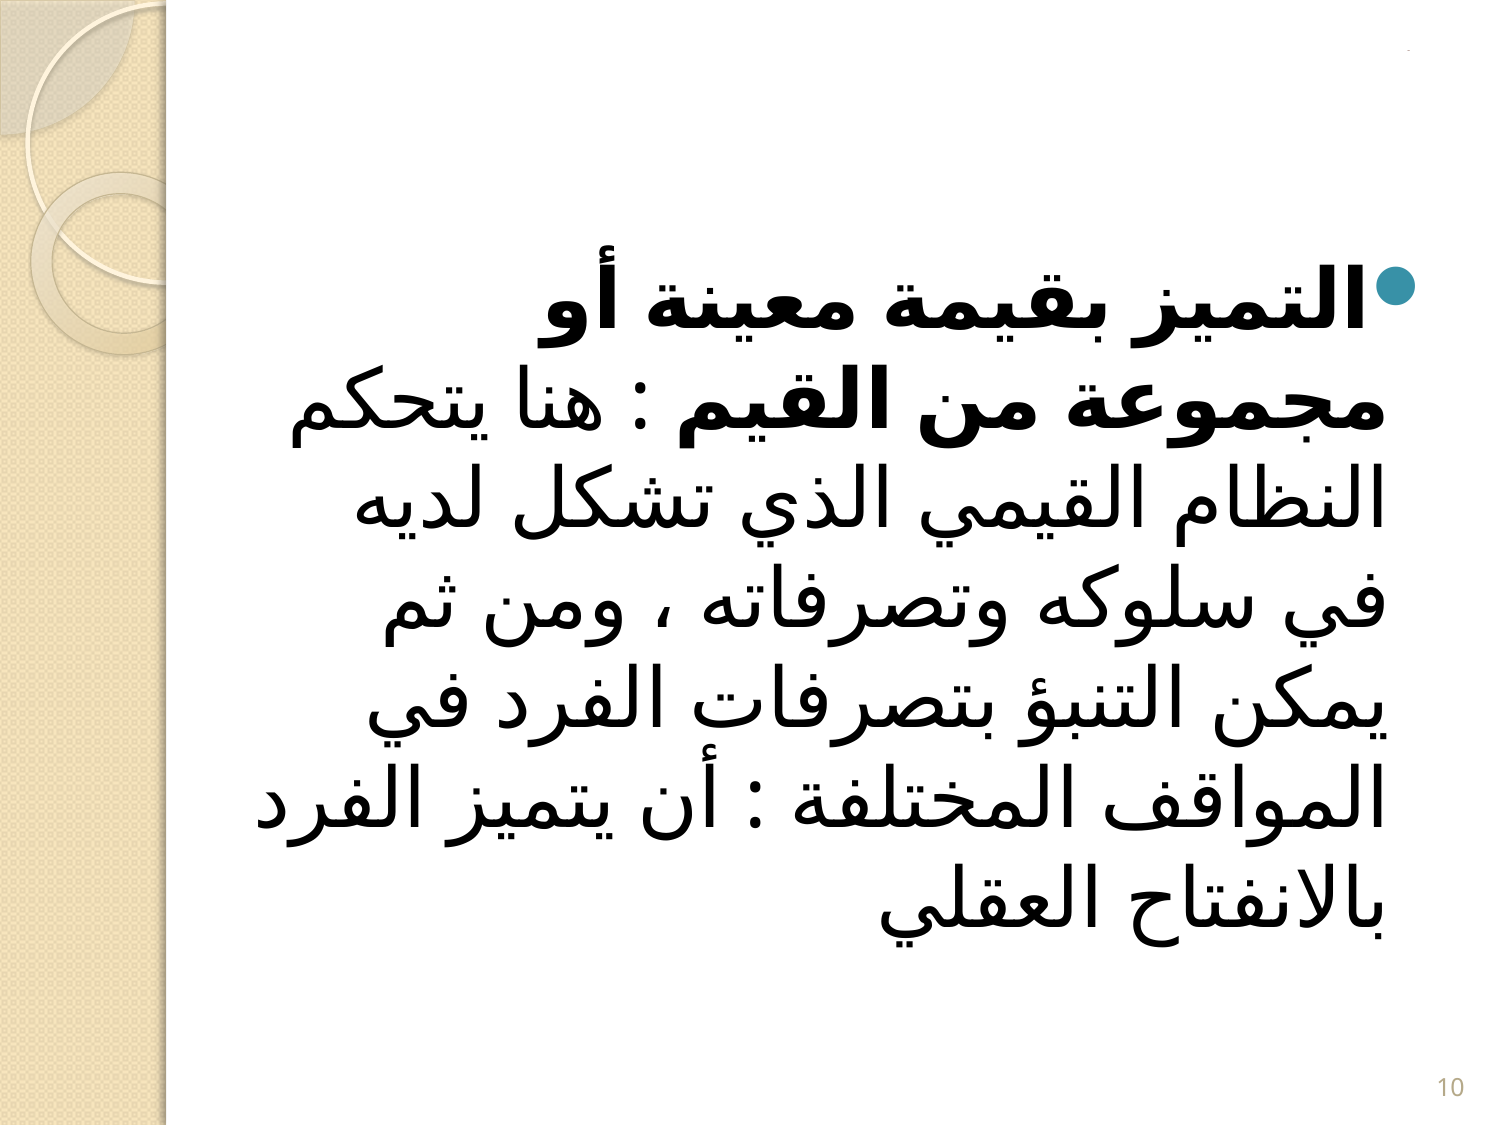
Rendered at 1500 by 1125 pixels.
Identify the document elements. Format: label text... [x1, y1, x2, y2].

title _ [75, 45, 1425, 53]
slide_number 10 [1413, 1034, 1488, 1113]
list التميز بقيمة معينة أو مجموعة من القيم : هنا يتحكم النظام القيمي الذي تشكل لديه في سلوكه وتصرفاته ، ومن ثم يمكن التنبؤ بتصرفات الفرد في المواقف المختلفة : أن يتميز الفرد بالانفتاح العقلي [235, 237, 1466, 1025]
